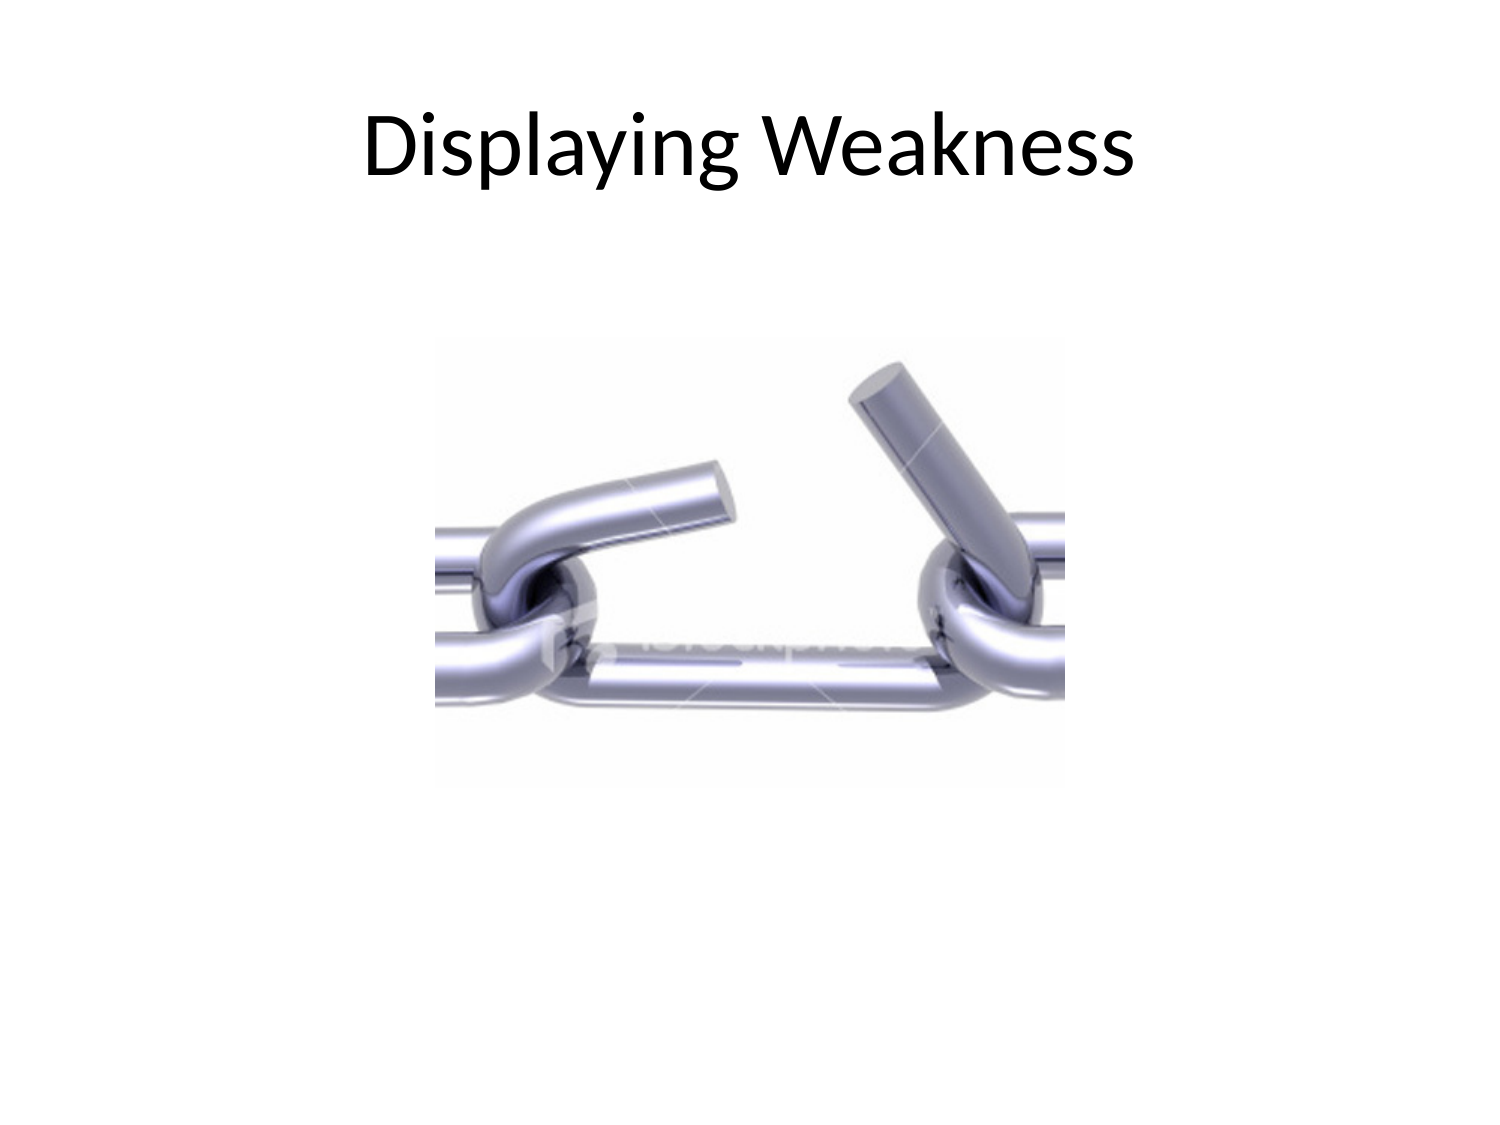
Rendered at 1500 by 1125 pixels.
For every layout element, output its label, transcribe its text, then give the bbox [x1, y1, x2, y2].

picture [434, 337, 1066, 788]
title Displaying Weakness [75, 45, 1425, 233]
